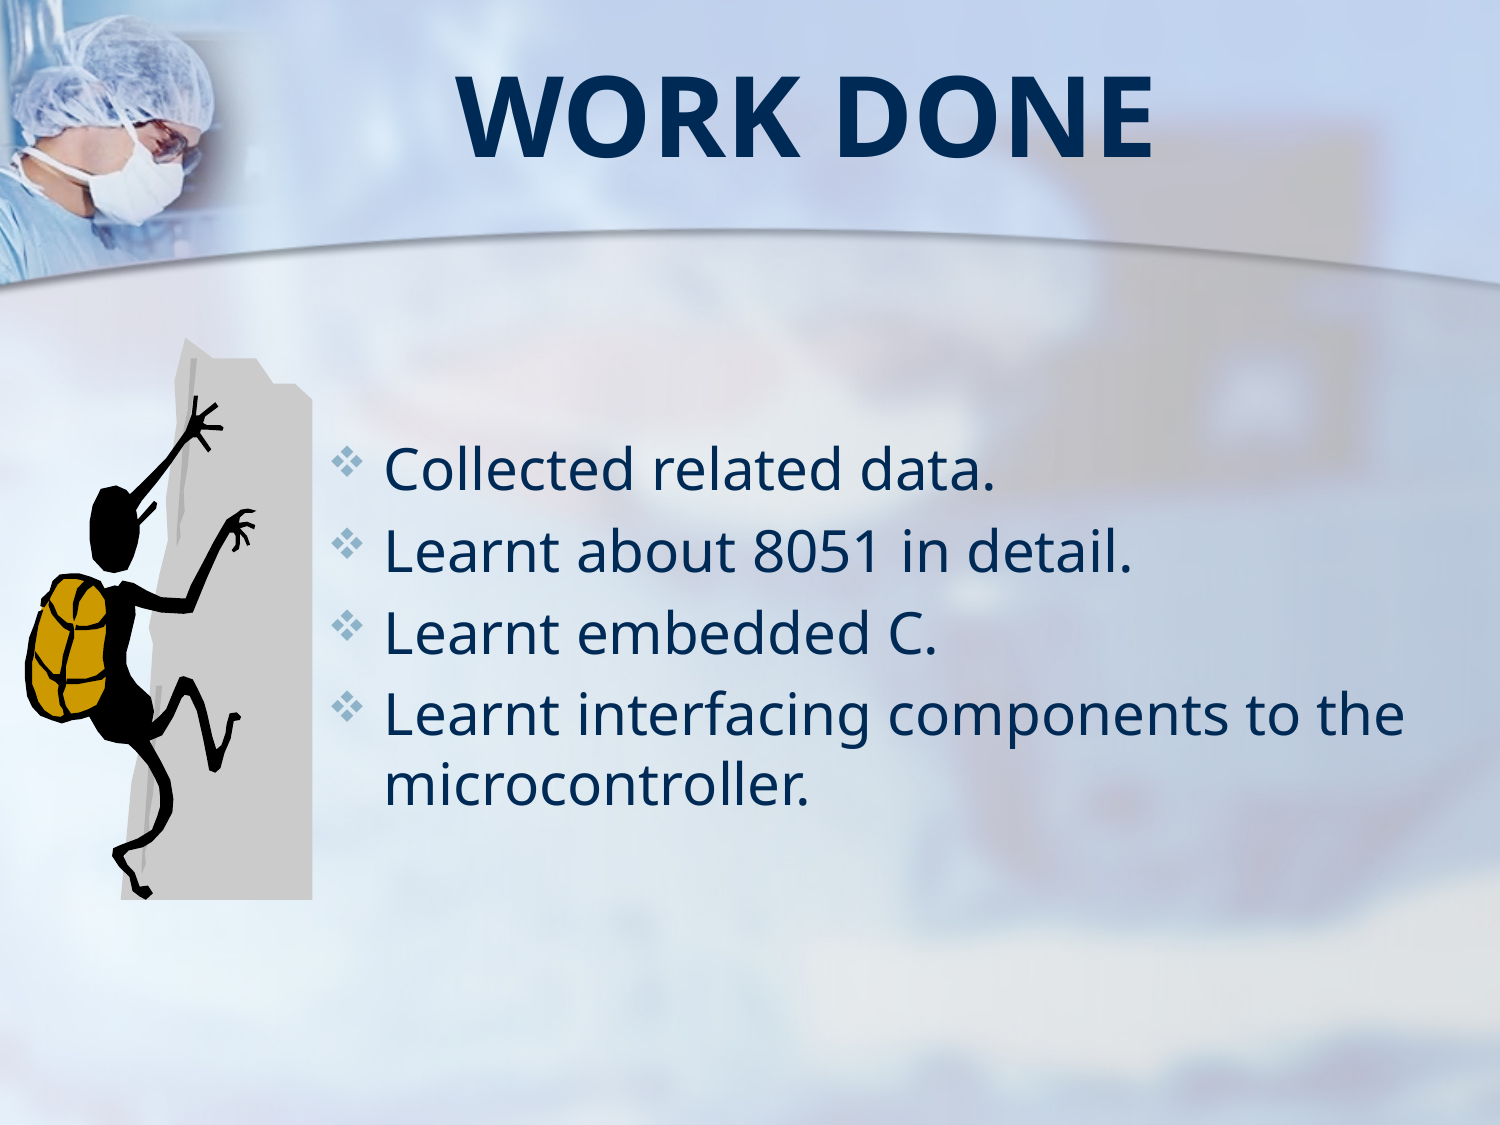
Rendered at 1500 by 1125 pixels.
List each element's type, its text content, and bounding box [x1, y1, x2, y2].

picture [0, 0, 1500, 1125]
list Collected related data. Learnt about 8051 in detail. Learnt embedded C. Learnt interfacing components to the microcontroller. [312, 424, 1500, 963]
title Work done [199, 24, 1413, 201]
